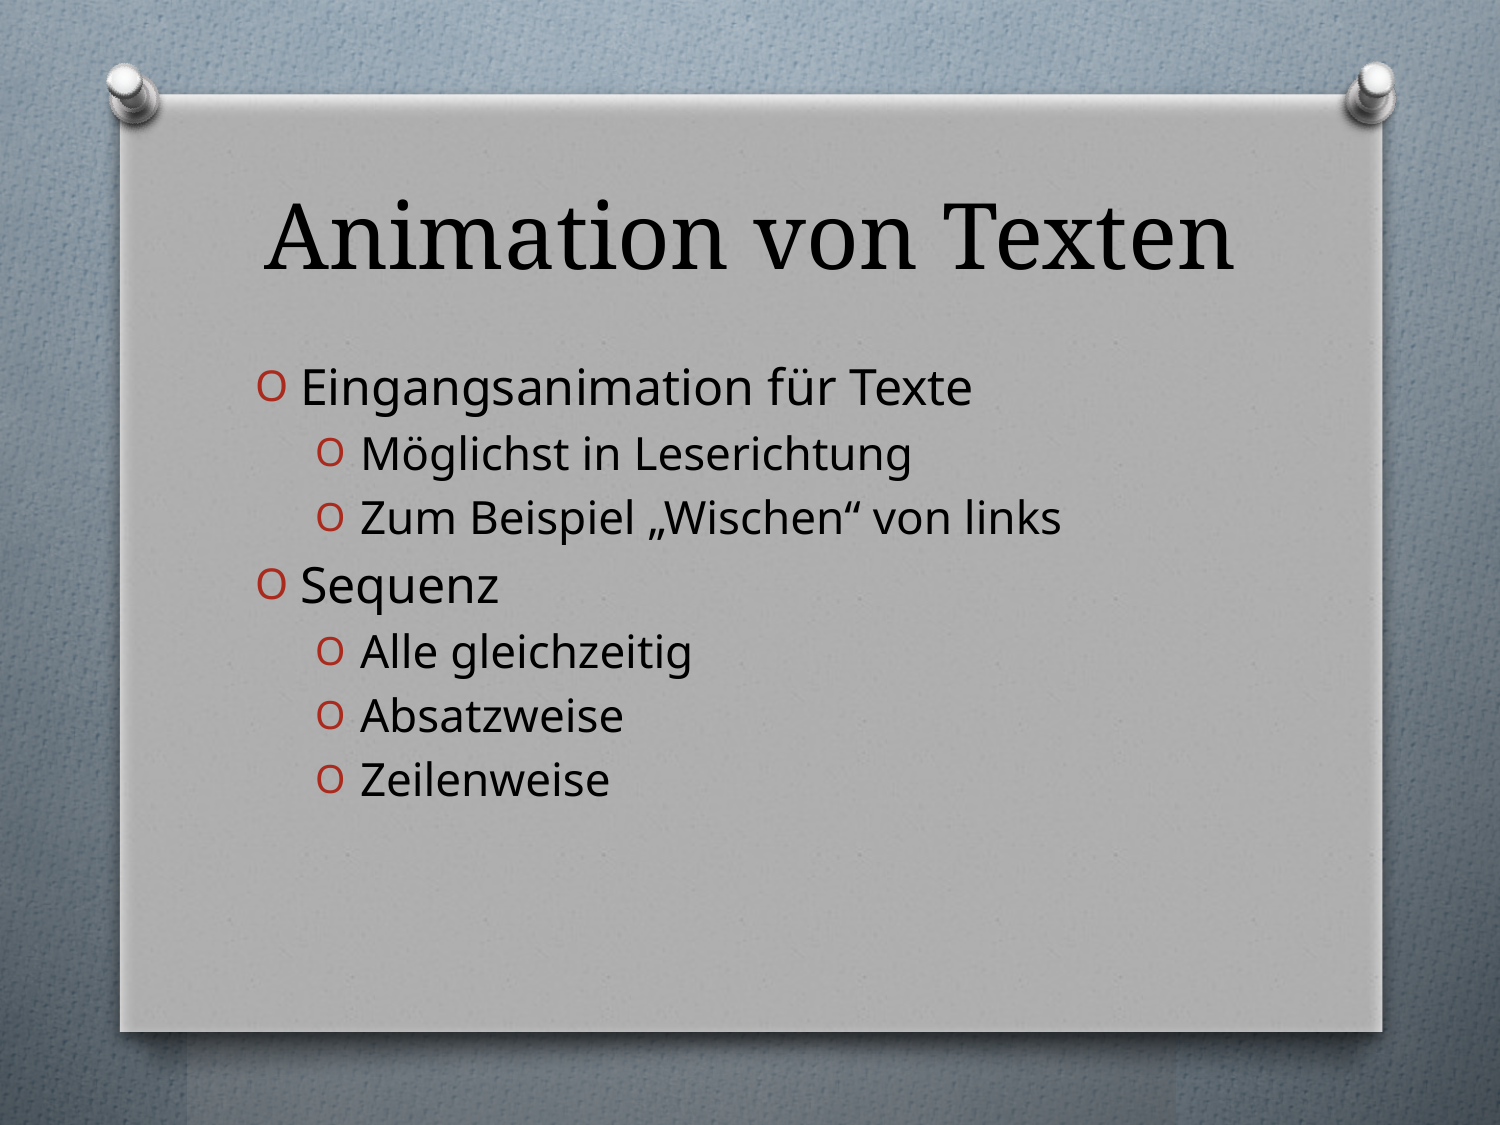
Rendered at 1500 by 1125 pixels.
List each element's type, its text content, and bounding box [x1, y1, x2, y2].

list Eingangsanimation für Texte Möglichst in Leserichtung Zum Beispiel „Wischen“ von links Sequenz Alle gleichzeitig Absatzweise Zeilenweise [240, 347, 1257, 939]
picture [75, 29, 198, 153]
picture [1317, 35, 1439, 156]
title Animation von Texten [179, 134, 1323, 332]
